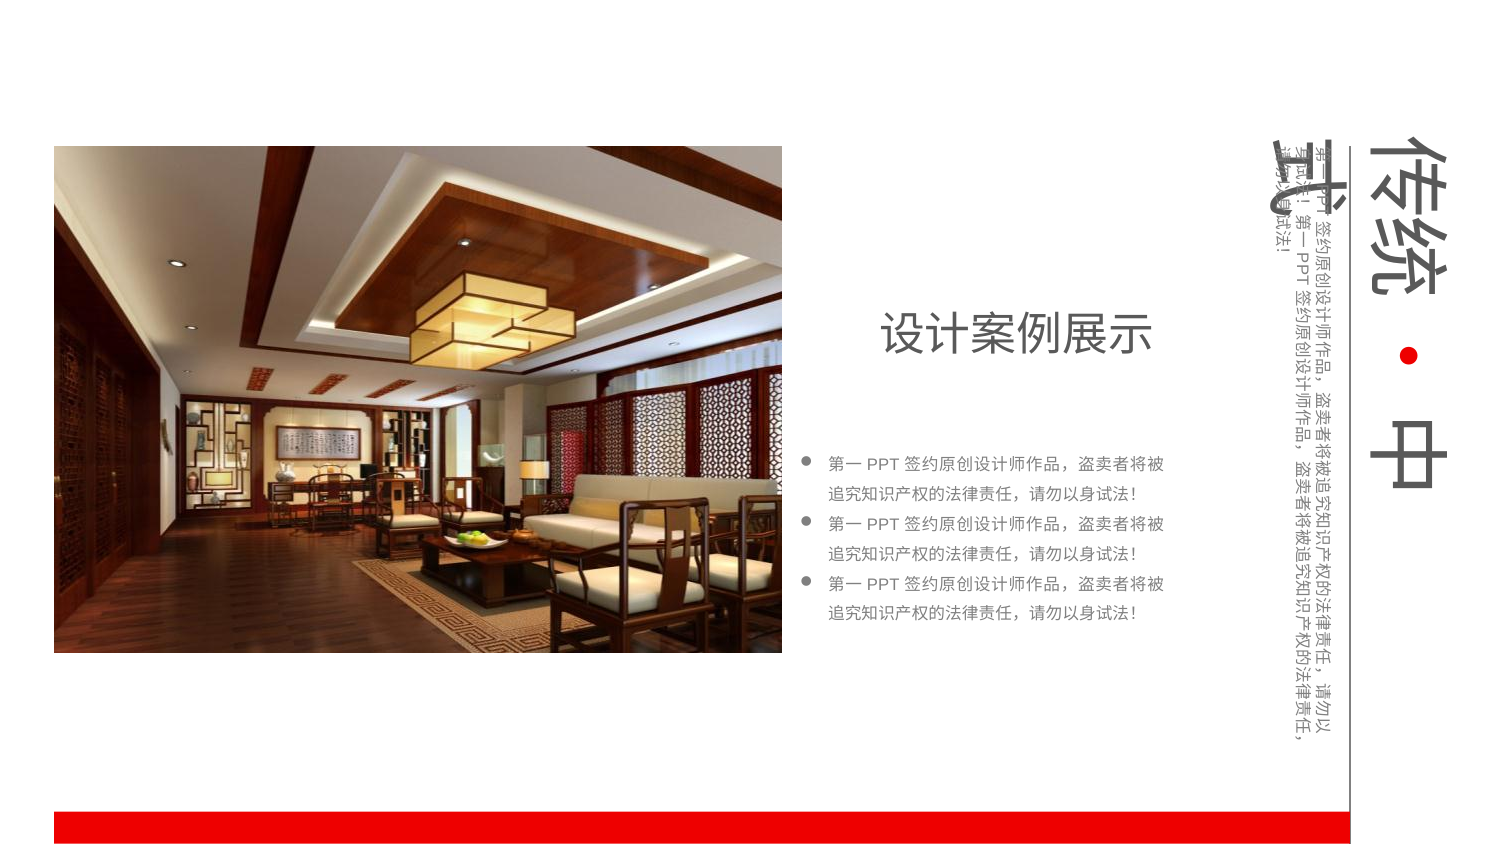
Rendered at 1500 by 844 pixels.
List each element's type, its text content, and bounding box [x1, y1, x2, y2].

text_box 传统 • 中式 [1359, 135, 1461, 573]
text_box [52, 145, 784, 655]
text_box 第一PPT签约原创设计师作品，盗卖者将被追究知识产权的法律责任，请勿以身试法！第一PPT签约原创设计师作品，盗卖者将被追究知识产权的法律责任，请勿以身试法！ [1252, 146, 1334, 735]
text_box [52, 810, 1345, 844]
text_box 设计案例展示 [780, 304, 1154, 360]
text_box 第一PPT签约原创设计师作品，盗卖者将被追究知识产权的法律责任，请勿以身试法！ 第一PPT签约原创设计师作品，盗卖者将被追究知识产权的法律责任，请勿以身试法！ 第一PPT签约原创设计师作品，盗卖者将被追究知识产权的法律责任，请勿以身试法！ [800, 443, 1165, 624]
